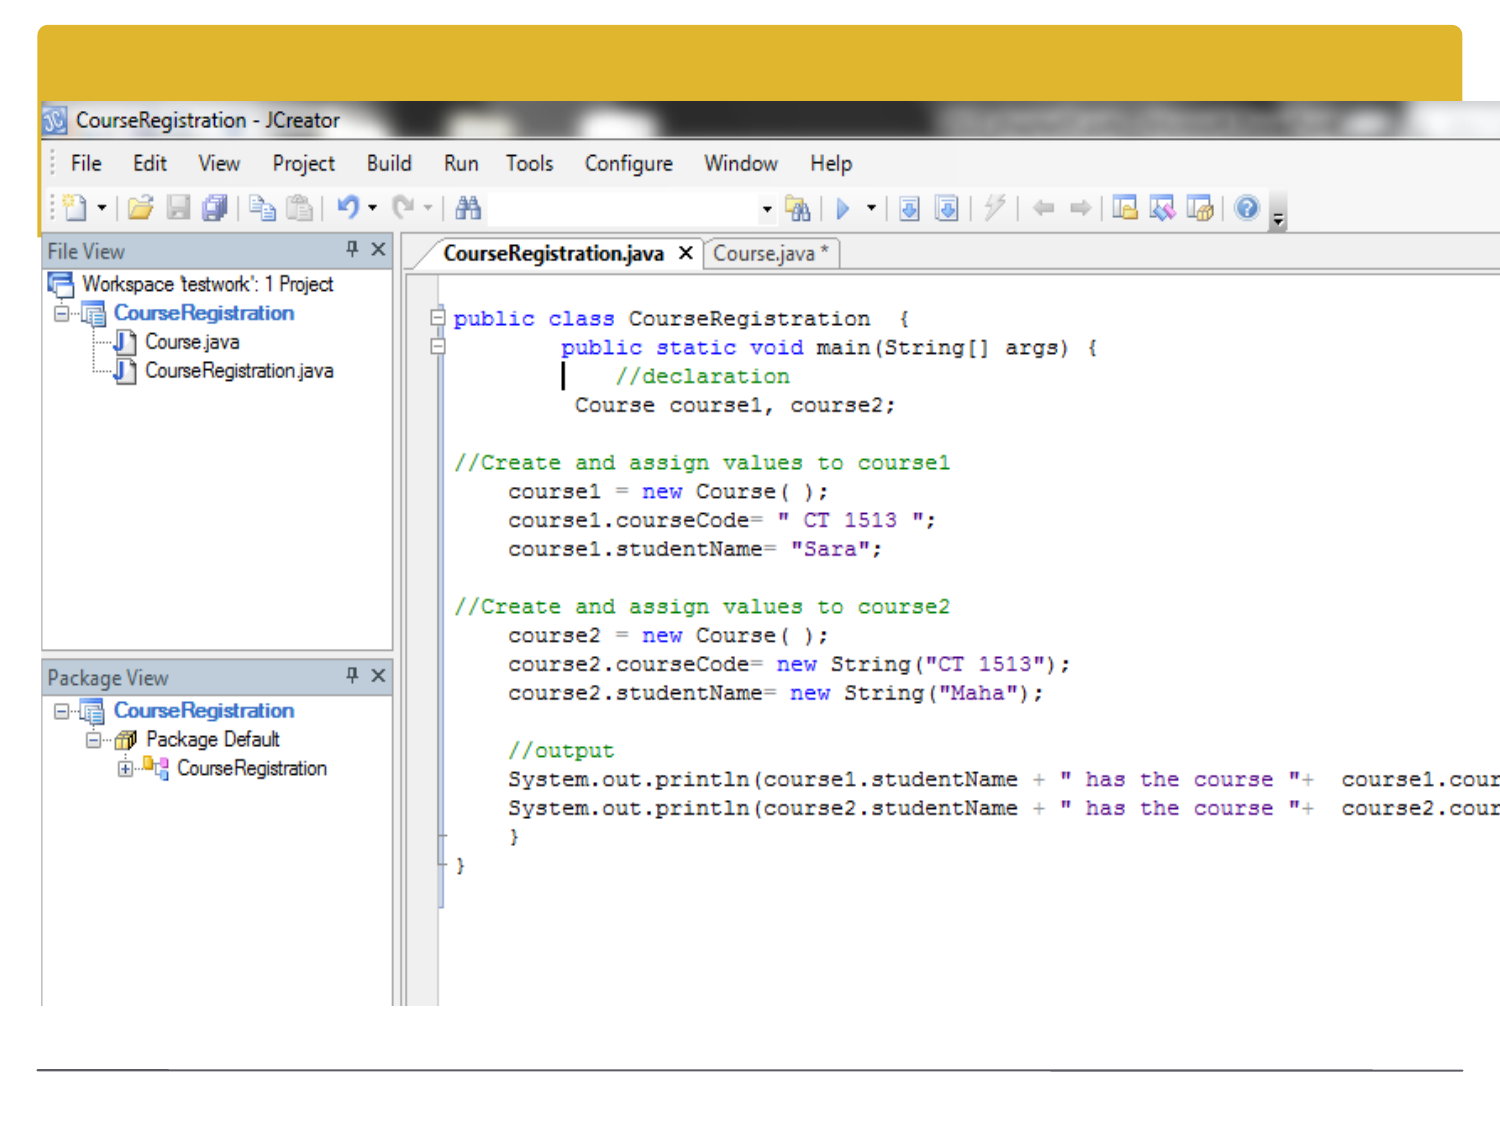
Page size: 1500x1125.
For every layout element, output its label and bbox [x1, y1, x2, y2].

picture [40, 101, 1500, 1007]
